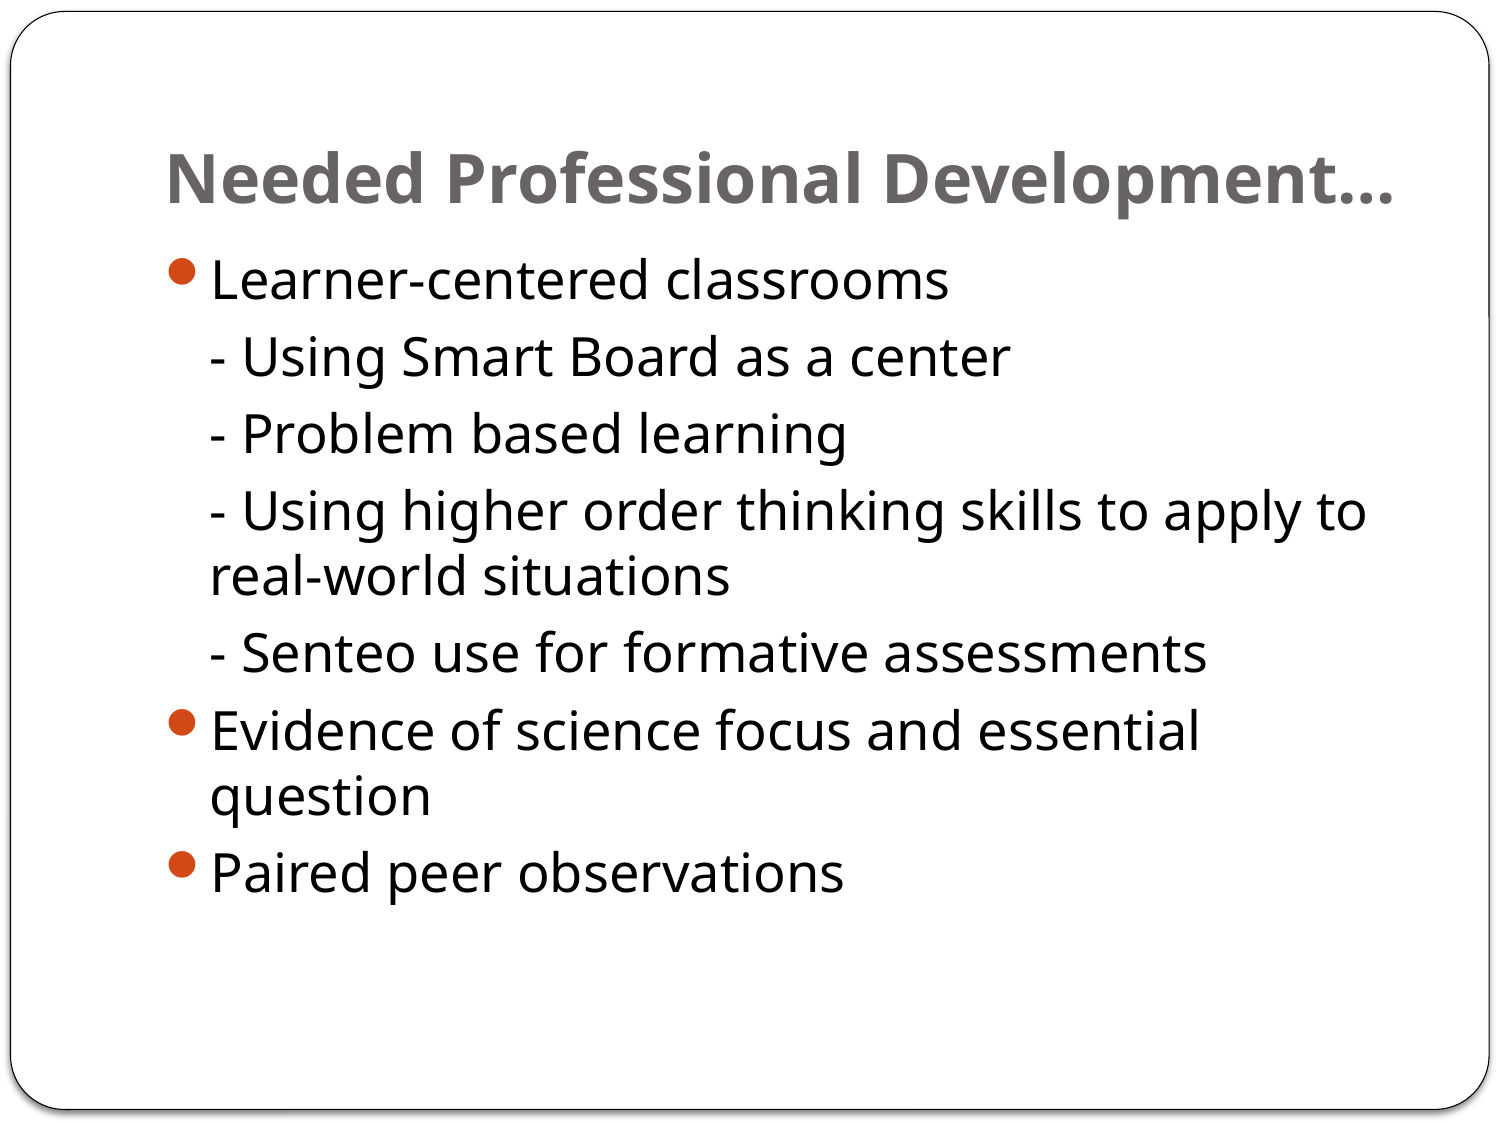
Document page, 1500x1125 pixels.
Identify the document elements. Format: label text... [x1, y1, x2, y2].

title Needed Professional Development… [150, 45, 1425, 233]
list Learner-centered classrooms - Using Smart Board as a center - Problem based learning - Using higher order thinking skills to apply to real-world situations - Senteo use for formative assessments Evidence of science focus and essential question Paired peer observations [150, 237, 1425, 988]
